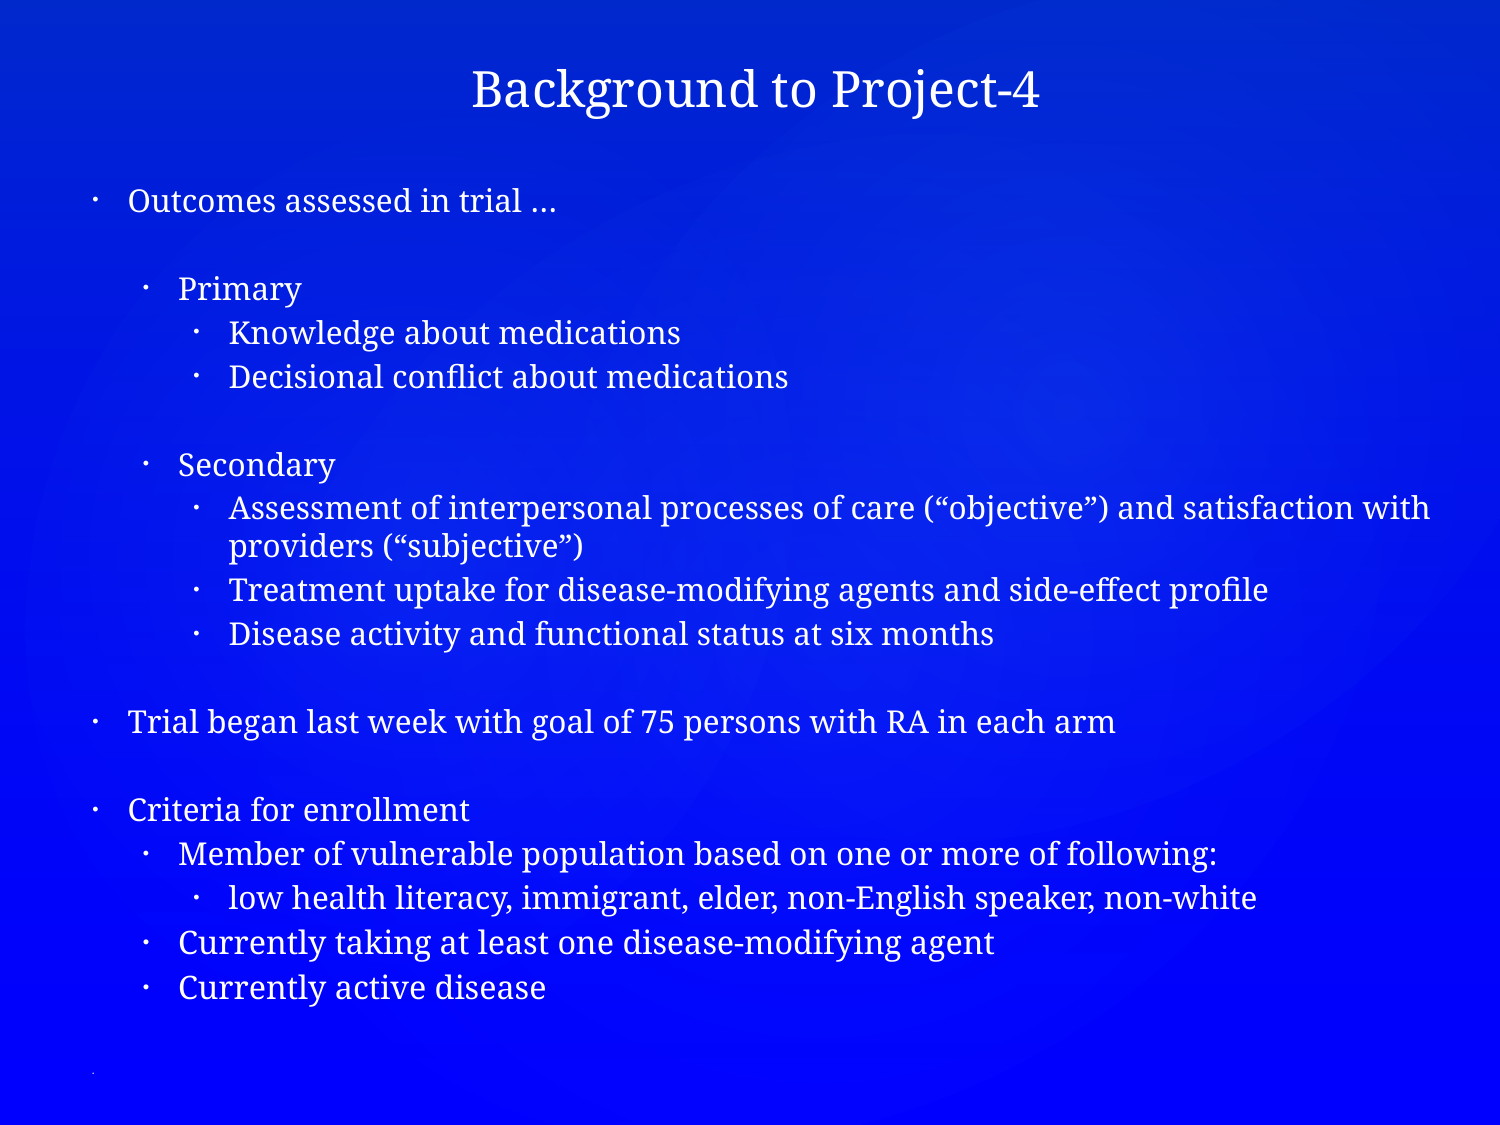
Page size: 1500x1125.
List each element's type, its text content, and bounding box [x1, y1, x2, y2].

list Outcomes assessed in trial … Primary Knowledge about medications Decisional conflict about medications Secondary Assessment of interpersonal processes of care (“objective”) and satisfaction with providers (“subjective”) Treatment uptake for disease-modifying agents and side-effect profile Disease activity and functional status at six months Trial began last week with goal of 75 persons with RA in each arm Criteria for enrollment Member of vulnerable population based on one or more of following: low health literacy, immigrant, elder, non-English speaker, non-white Currently taking at least one disease-modifying agent Currently active disease [75, 125, 1450, 1113]
title Background to Project-4 [137, 50, 1375, 125]
